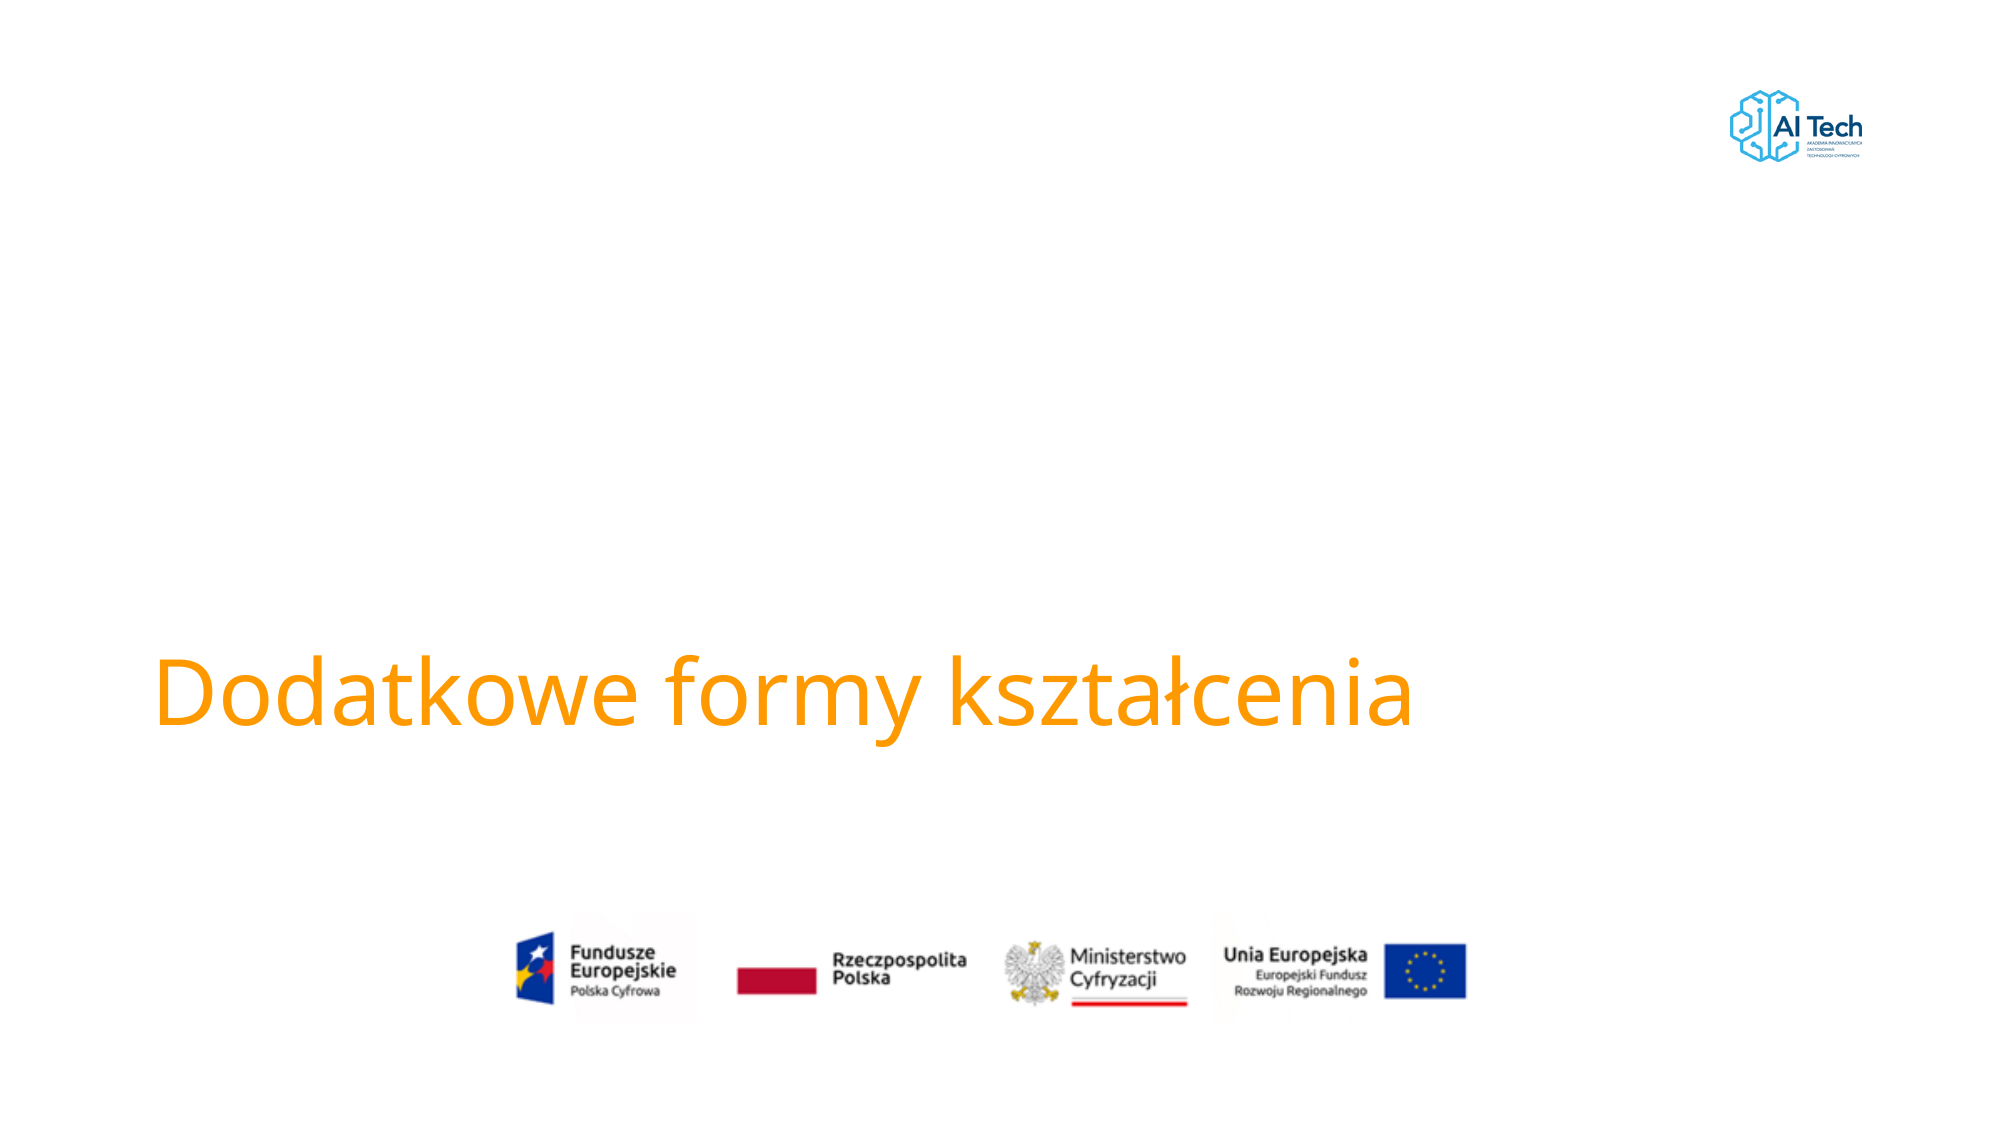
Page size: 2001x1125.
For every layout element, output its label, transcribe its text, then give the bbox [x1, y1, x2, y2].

picture [483, 906, 1486, 1023]
picture [1730, 90, 1862, 162]
title Dodatkowe formy kształcenia [136, 284, 1862, 753]
